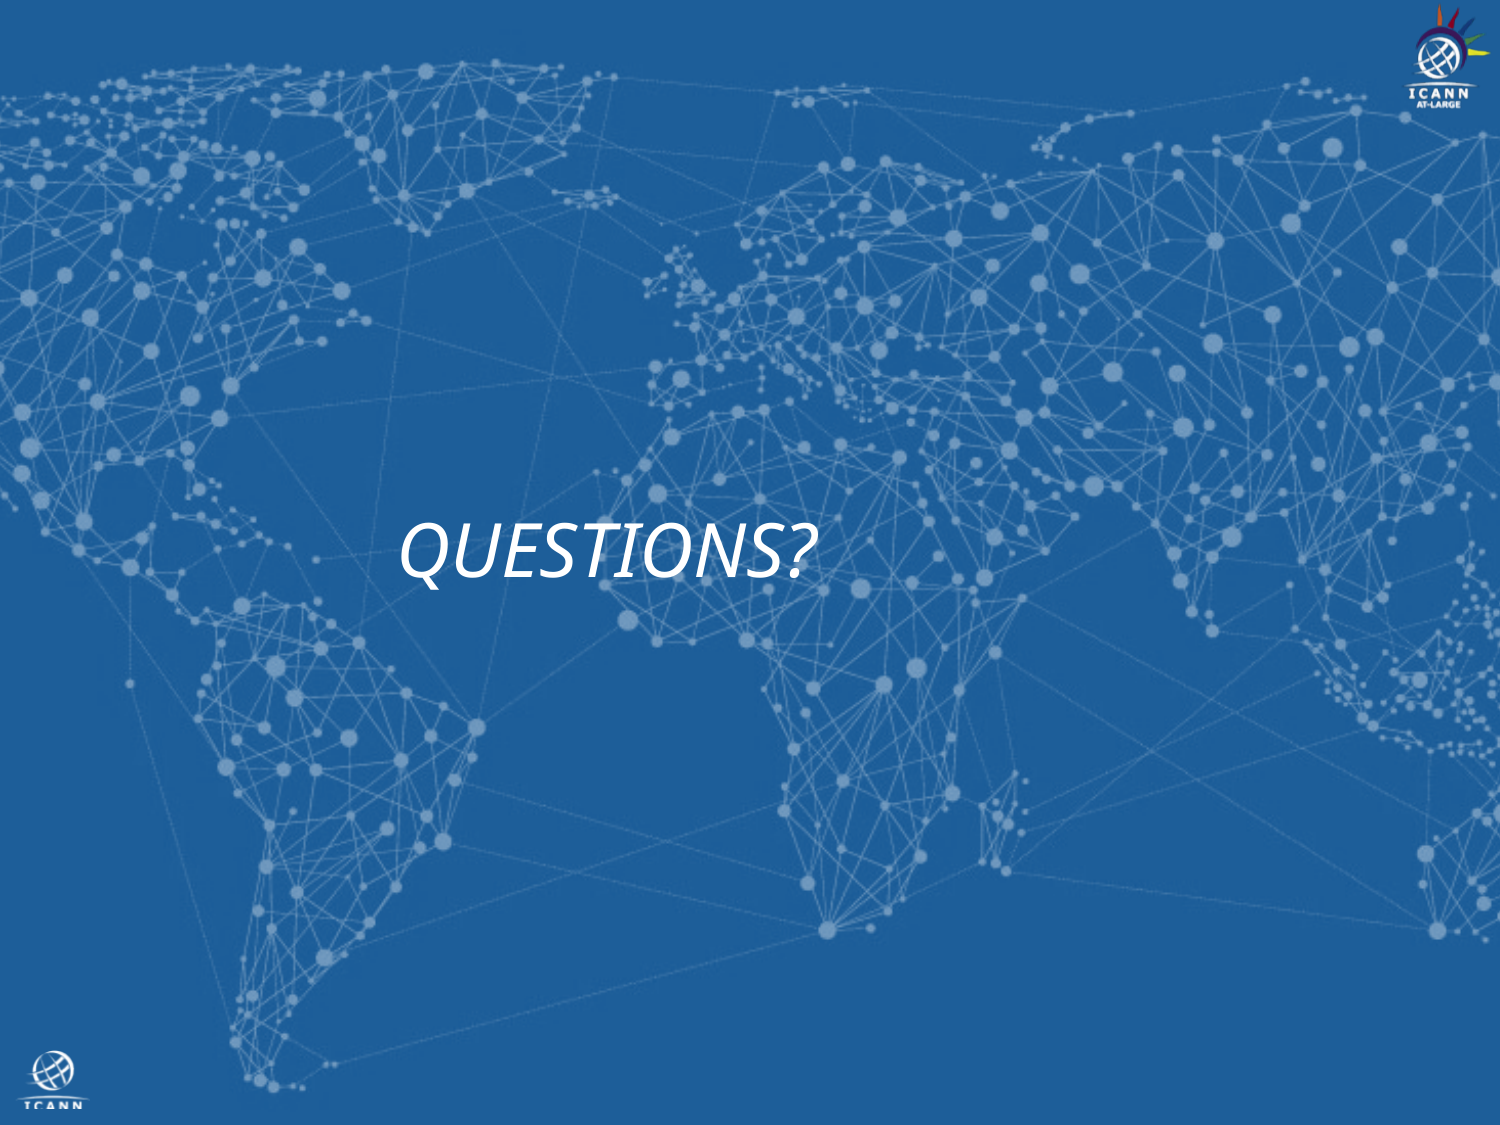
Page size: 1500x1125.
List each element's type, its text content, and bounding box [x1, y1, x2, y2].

picture [1390, 0, 1493, 112]
list QUESTIONS? [93, 389, 1120, 674]
